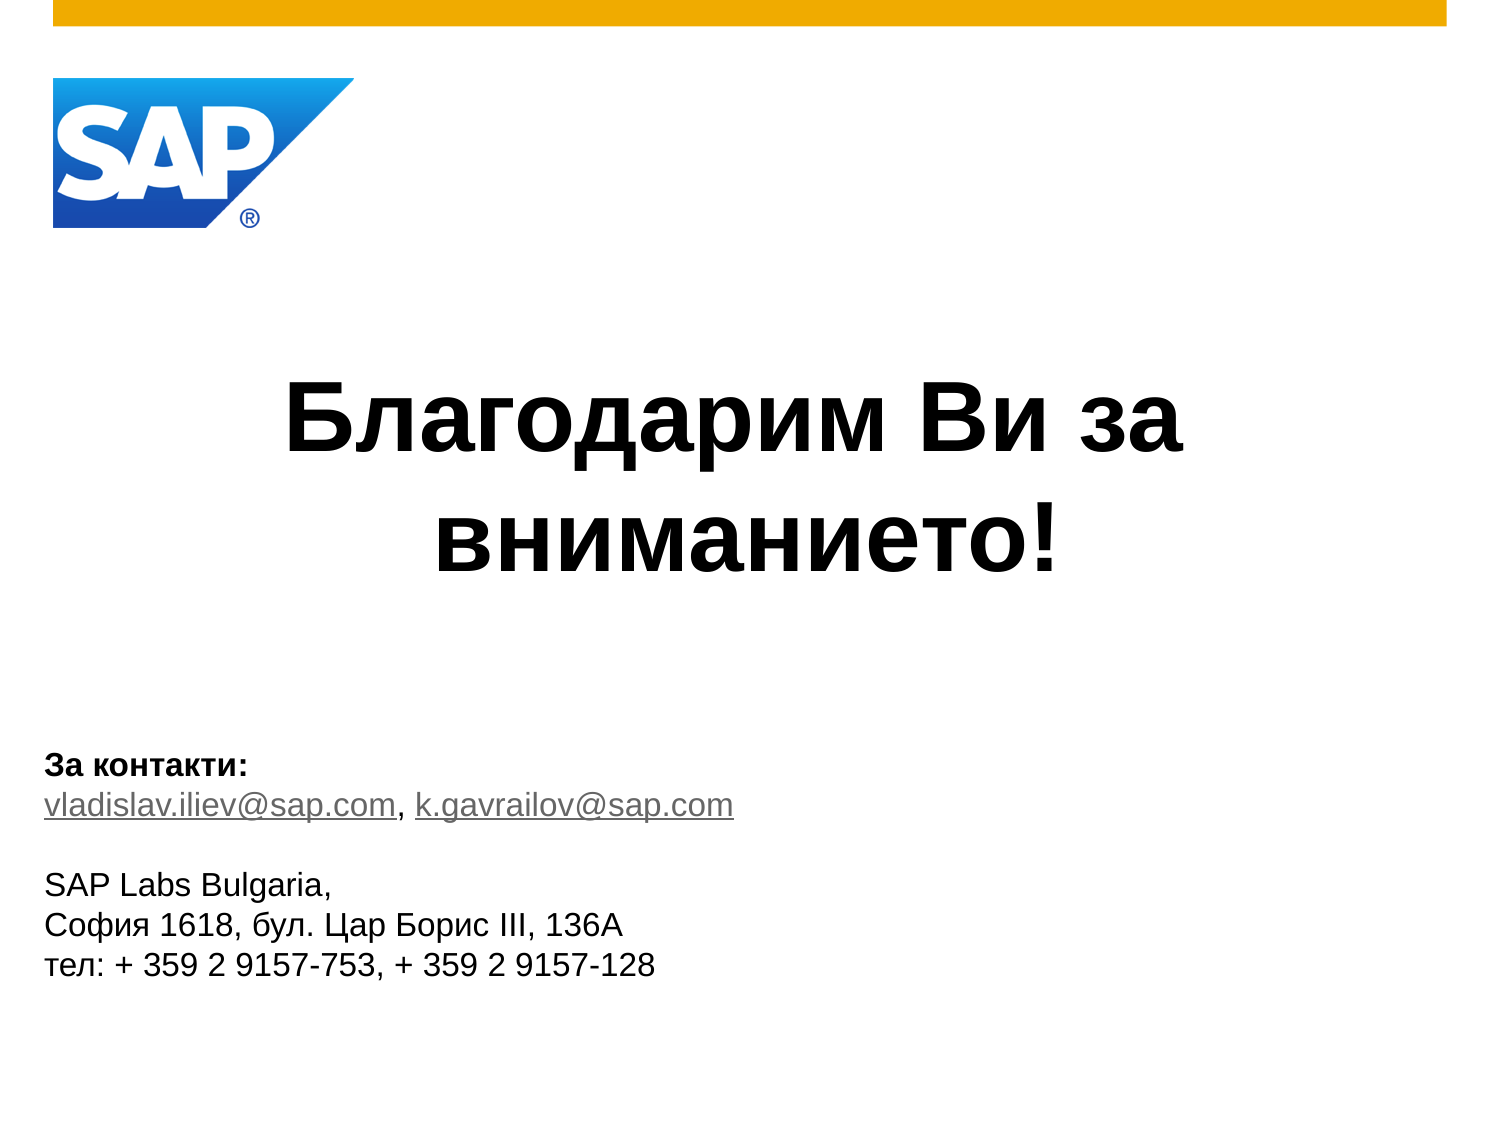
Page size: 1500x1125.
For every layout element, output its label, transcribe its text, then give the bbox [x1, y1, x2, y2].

title Благодарим Ви за вниманието! [50, 351, 1445, 699]
picture [53, 78, 354, 228]
list За контакти: vladislav.iliev@sap.com, k.gavrailov@sap.com SAP Labs Bulgaria, София 1618, бул. Цар Борис III, 136А тел: + 359 2 9157-753, + 359 2 9157-128 [44, 820, 1438, 1063]
